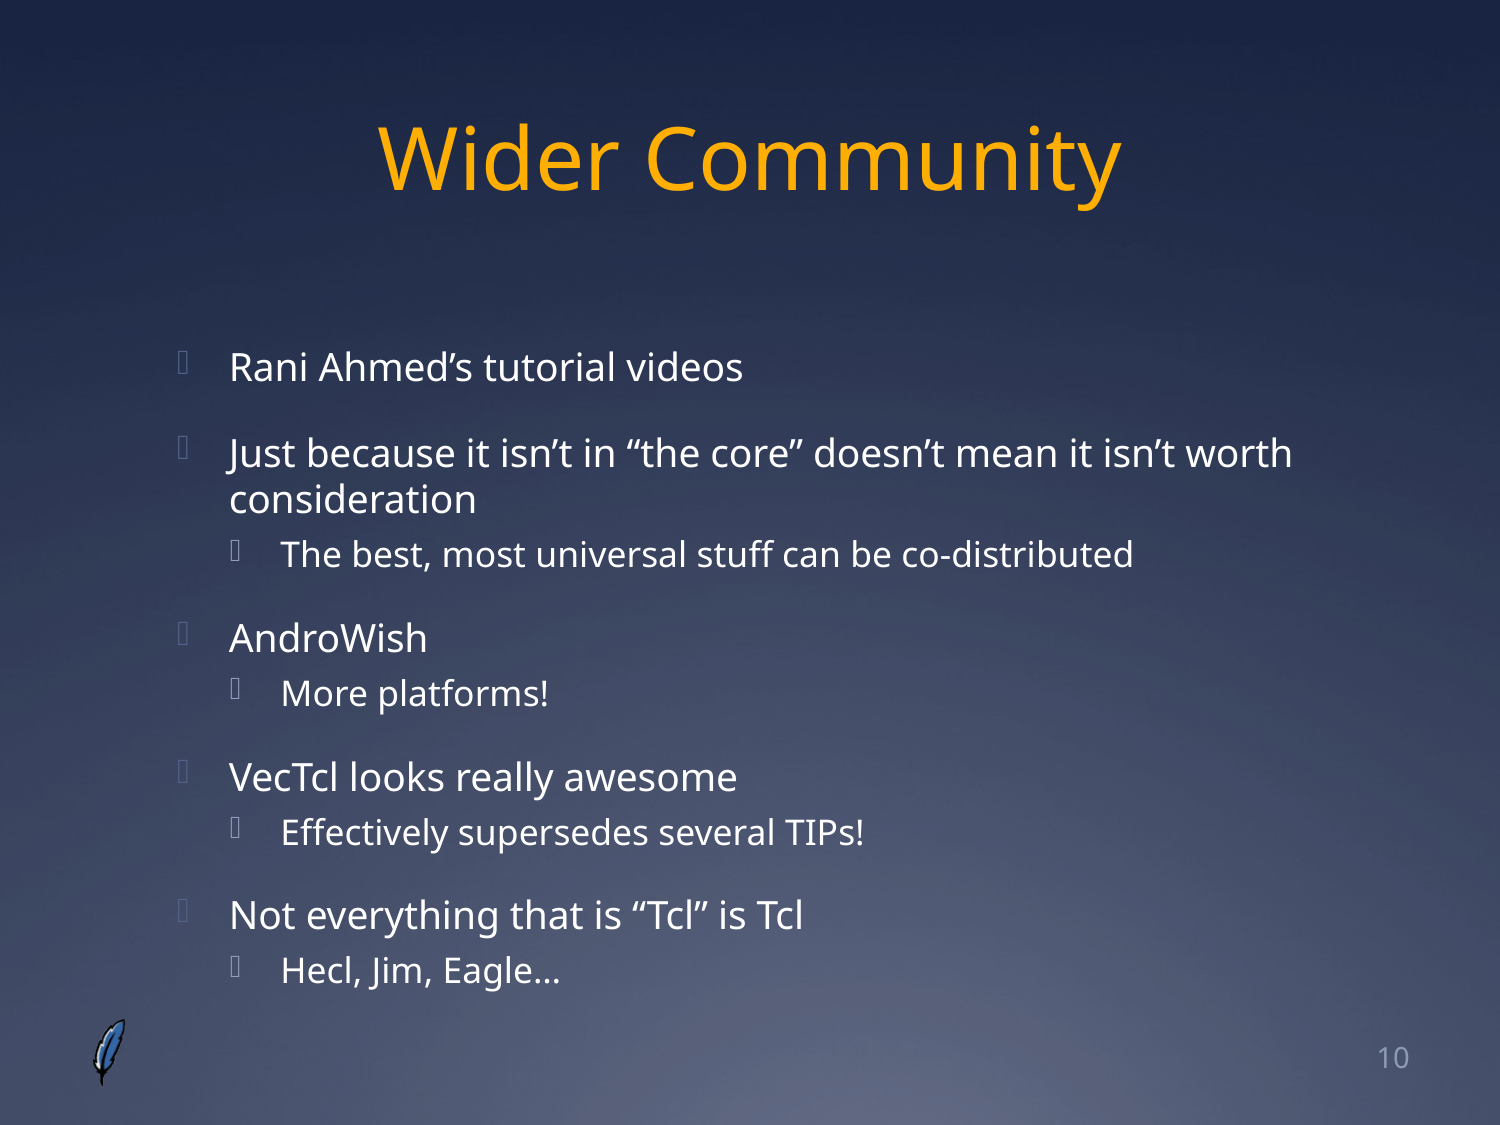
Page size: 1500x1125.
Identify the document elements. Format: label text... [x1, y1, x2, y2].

title Wider Community [100, 95, 1400, 225]
slide_number 10 [1325, 1029, 1425, 1090]
picture [75, 1019, 143, 1088]
list Rani Ahmed’s tutorial videos Just because it isn’t in “the core” doesn’t mean it isn’t worth consideration The best, most universal stuff can be co-distributed AndroWish More platforms! VecTcl looks really awesome Effectively supersedes several TIPs! Not everything that is “Tcl” is Tcl Hecl, Jim, Eagle… [162, 335, 1338, 1005]
